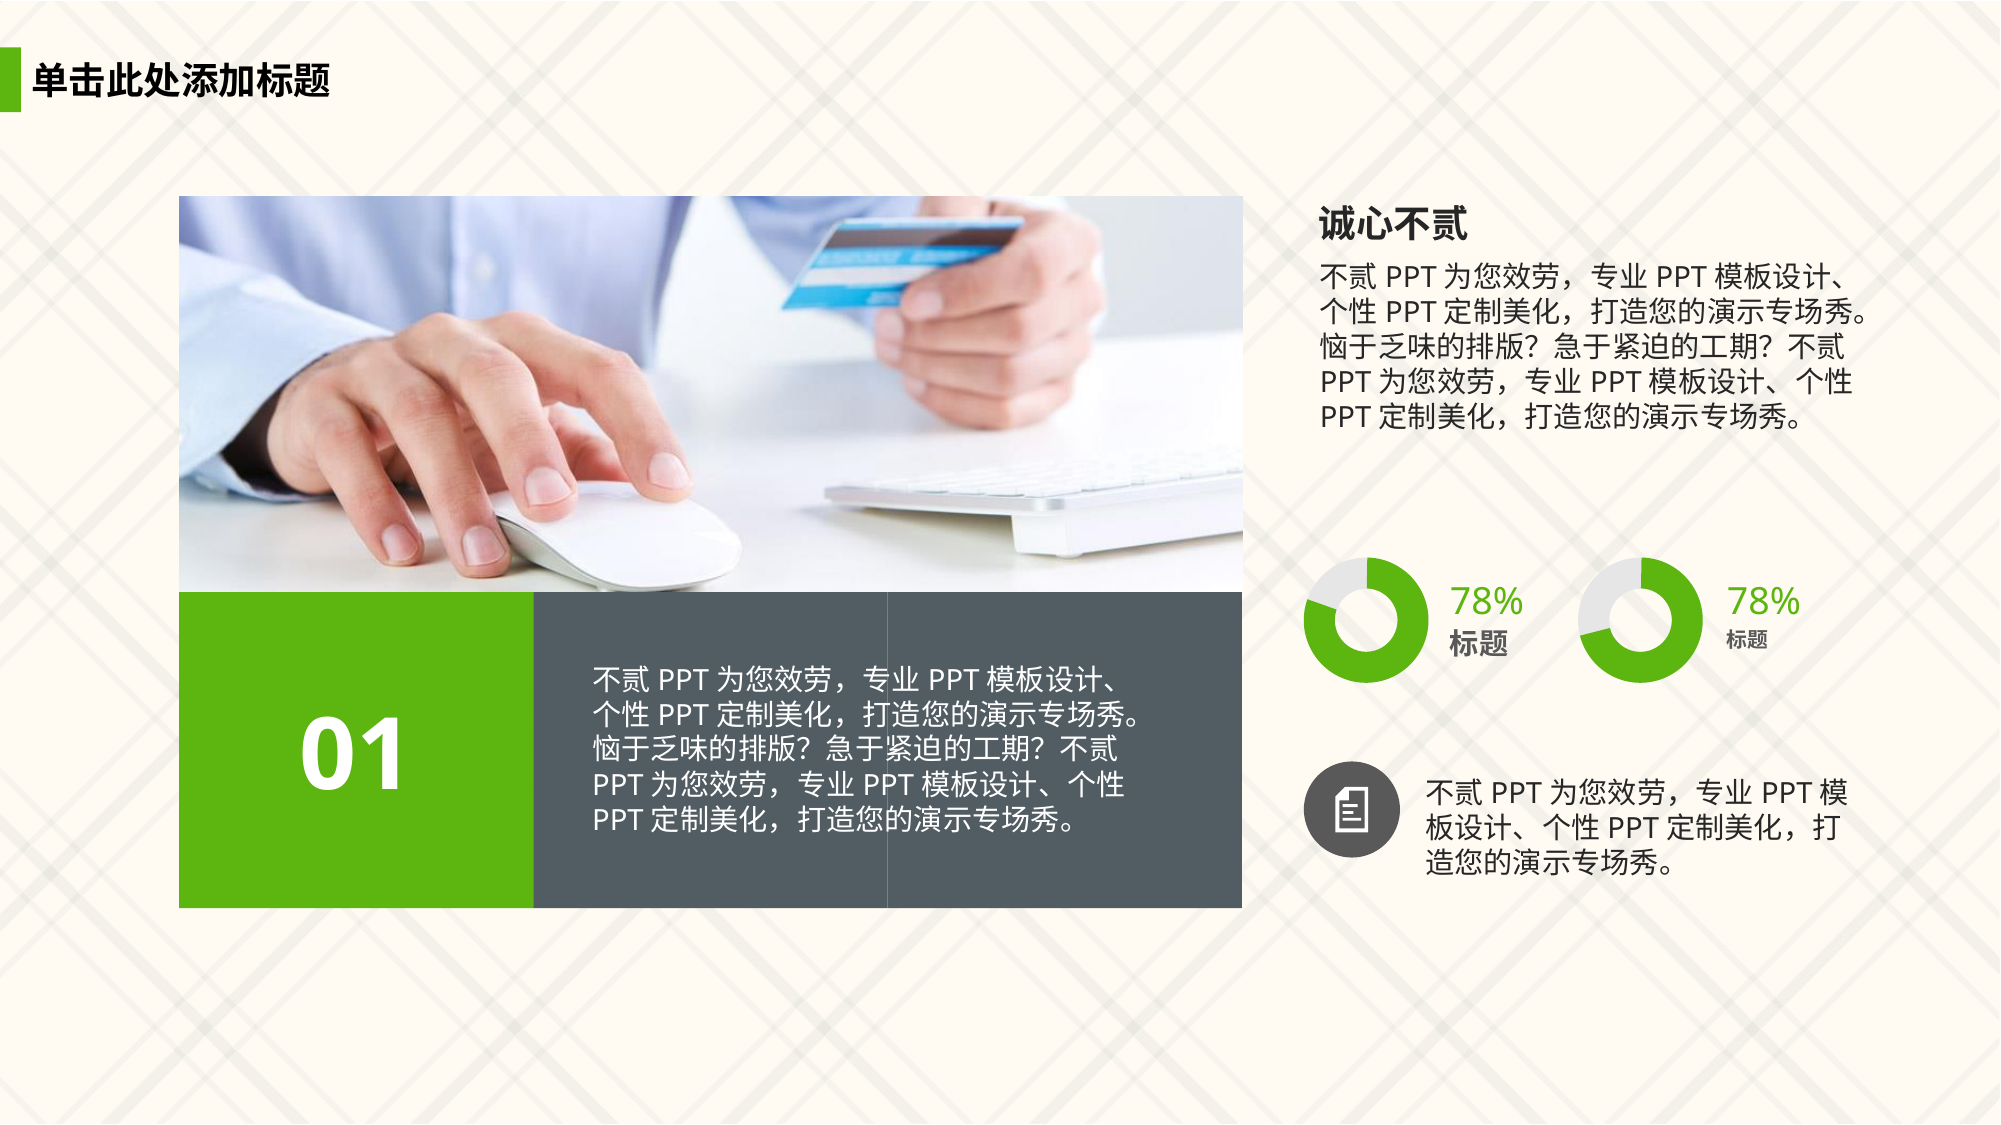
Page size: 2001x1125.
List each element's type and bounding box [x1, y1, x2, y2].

text_box [533, 592, 1243, 909]
text_box [1335, 786, 1369, 833]
text_box [1303, 192, 1882, 444]
picture [0, 1, 2000, 1124]
text_box [1303, 557, 1811, 683]
text_box [0, 47, 363, 113]
